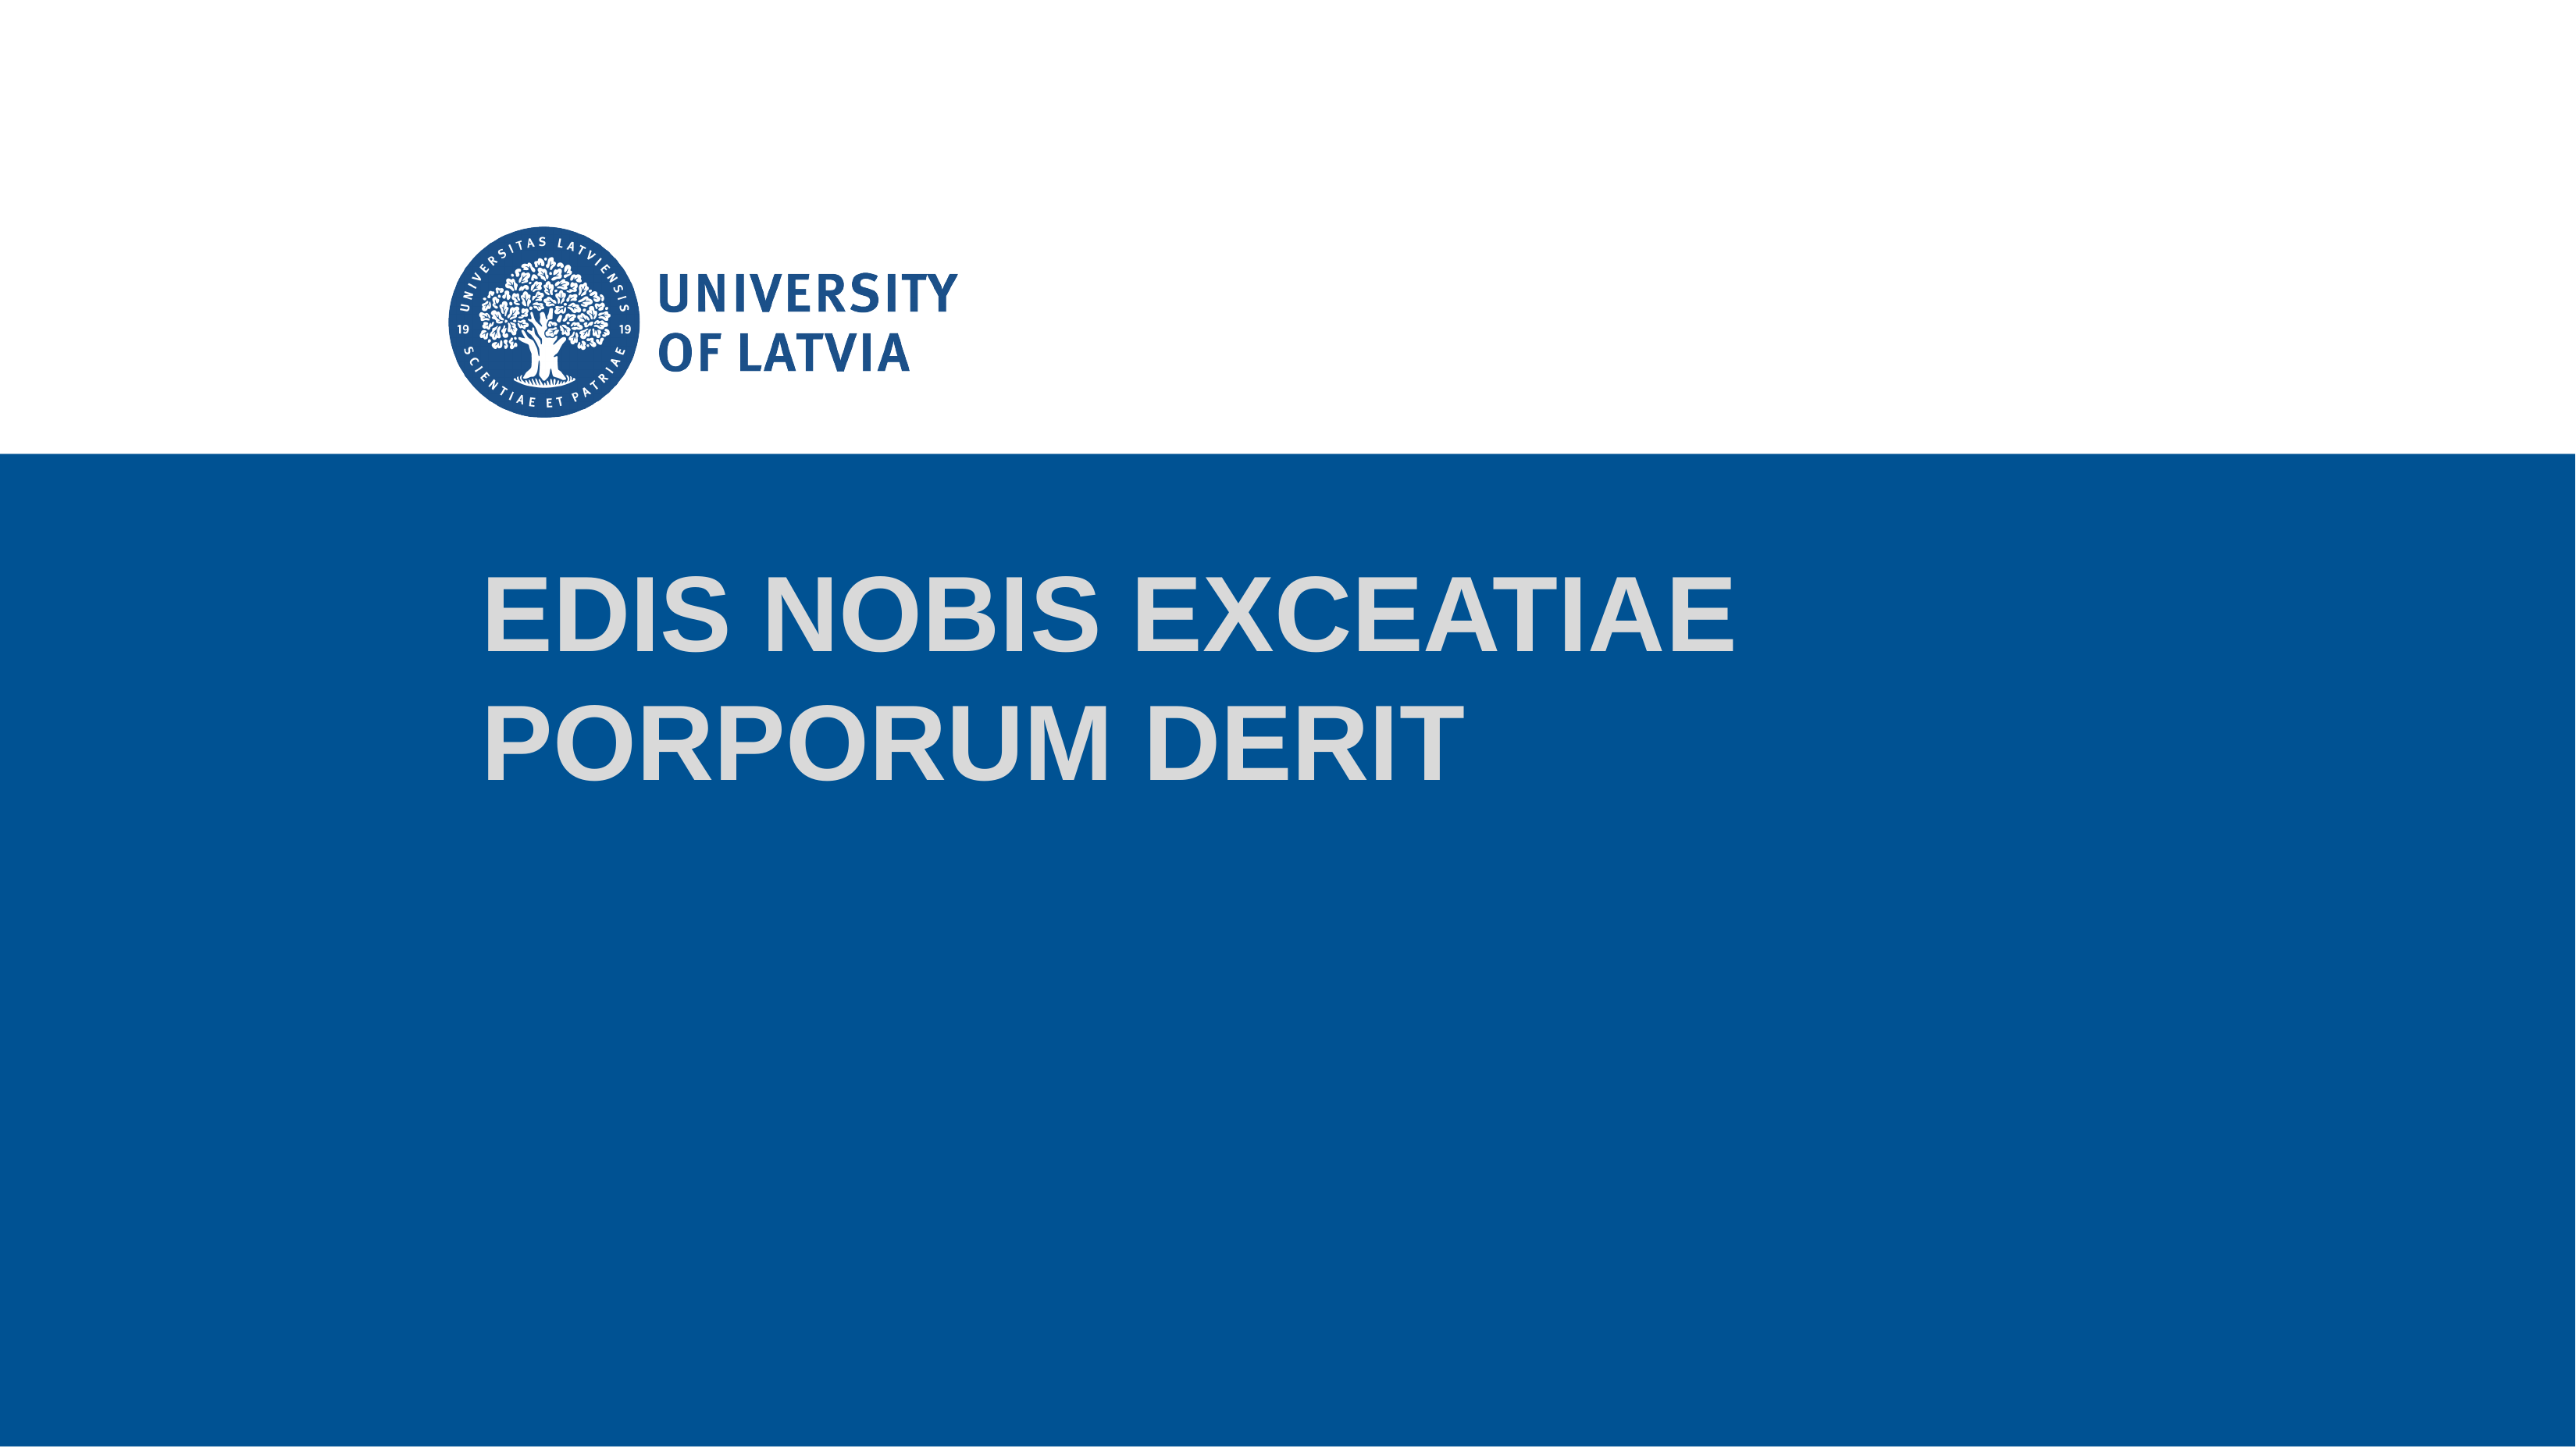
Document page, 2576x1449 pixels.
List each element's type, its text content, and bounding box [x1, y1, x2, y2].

list EDIS NOBIS EXCEATIAE PORPORUM DERIT [469, 539, 2098, 1125]
picture [448, 226, 958, 418]
